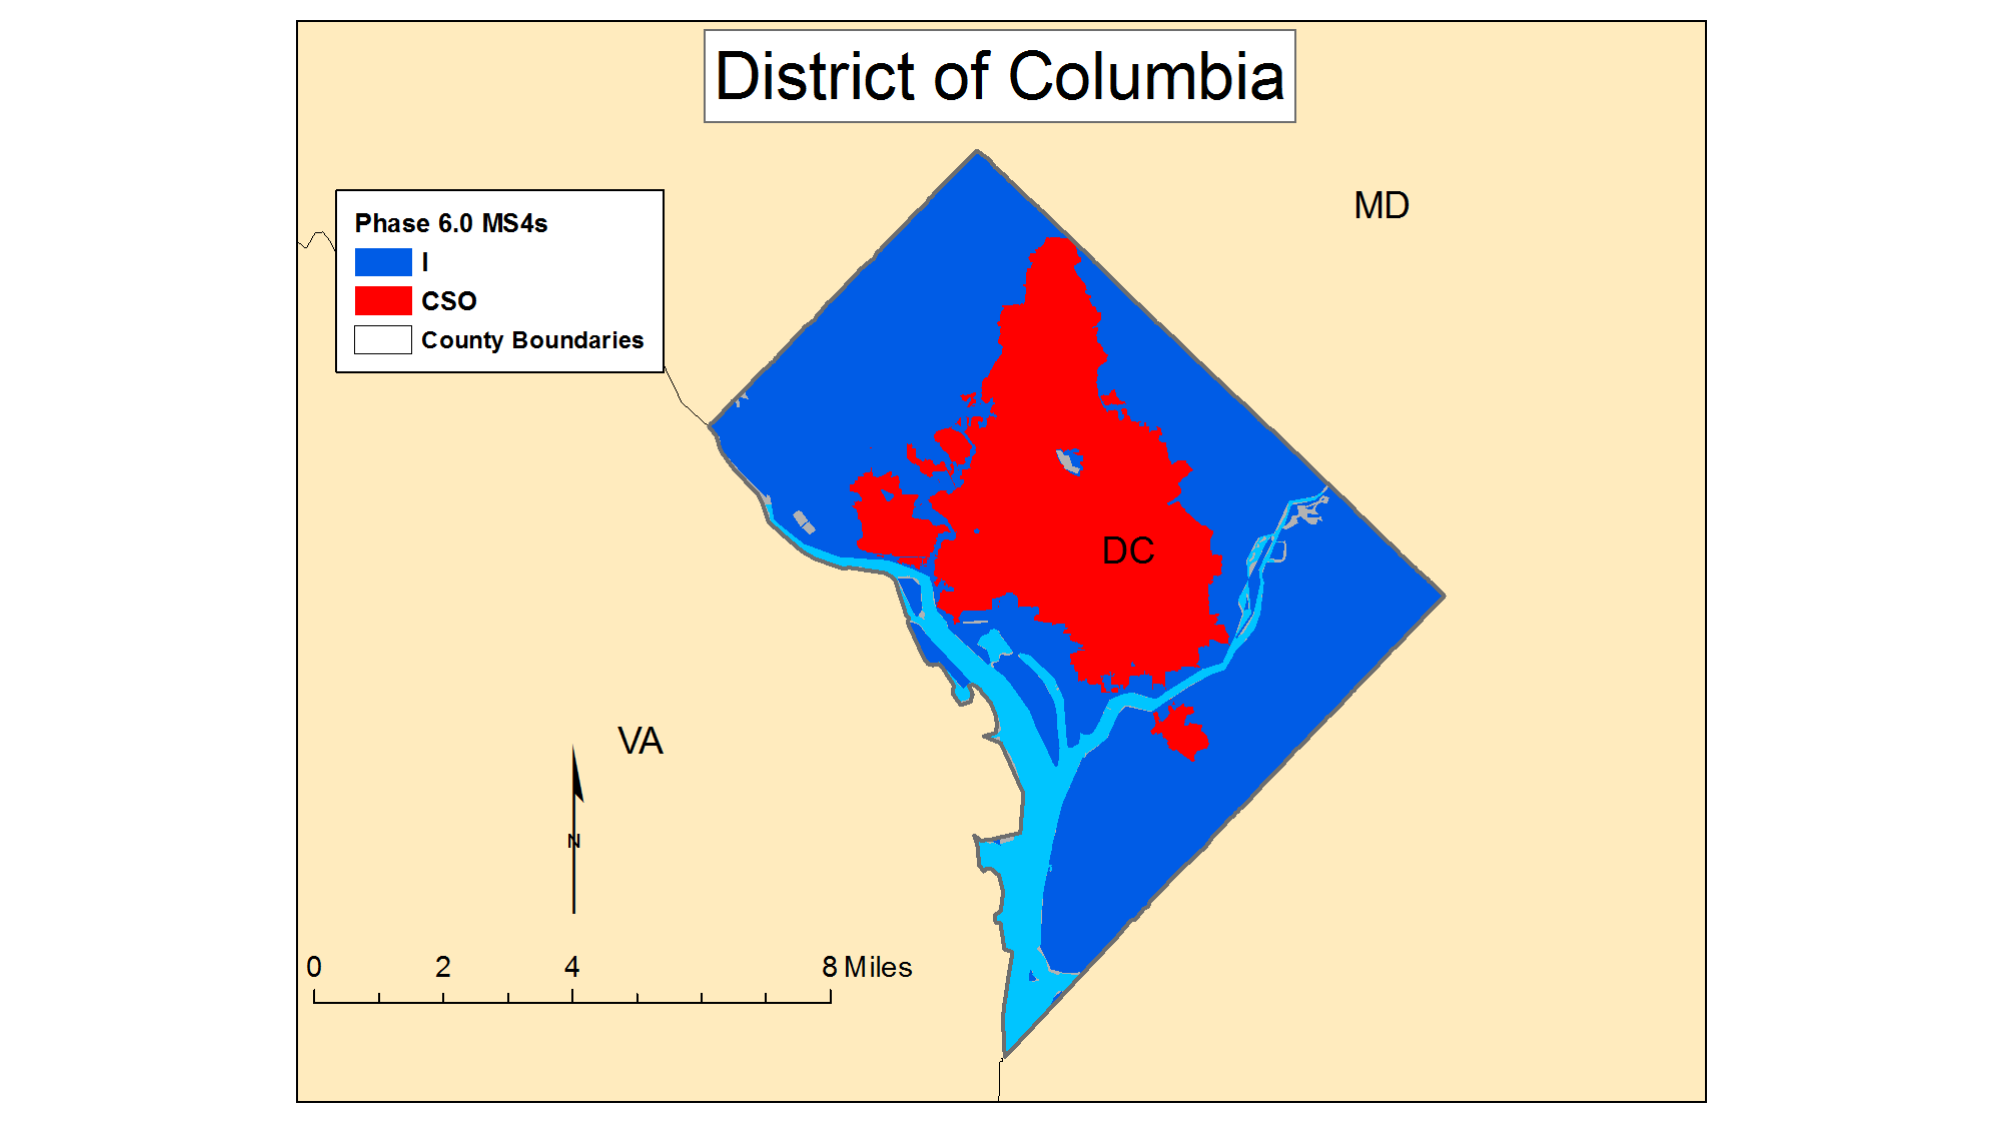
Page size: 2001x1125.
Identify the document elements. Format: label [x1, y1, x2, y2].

picture [271, 0, 1729, 1125]
